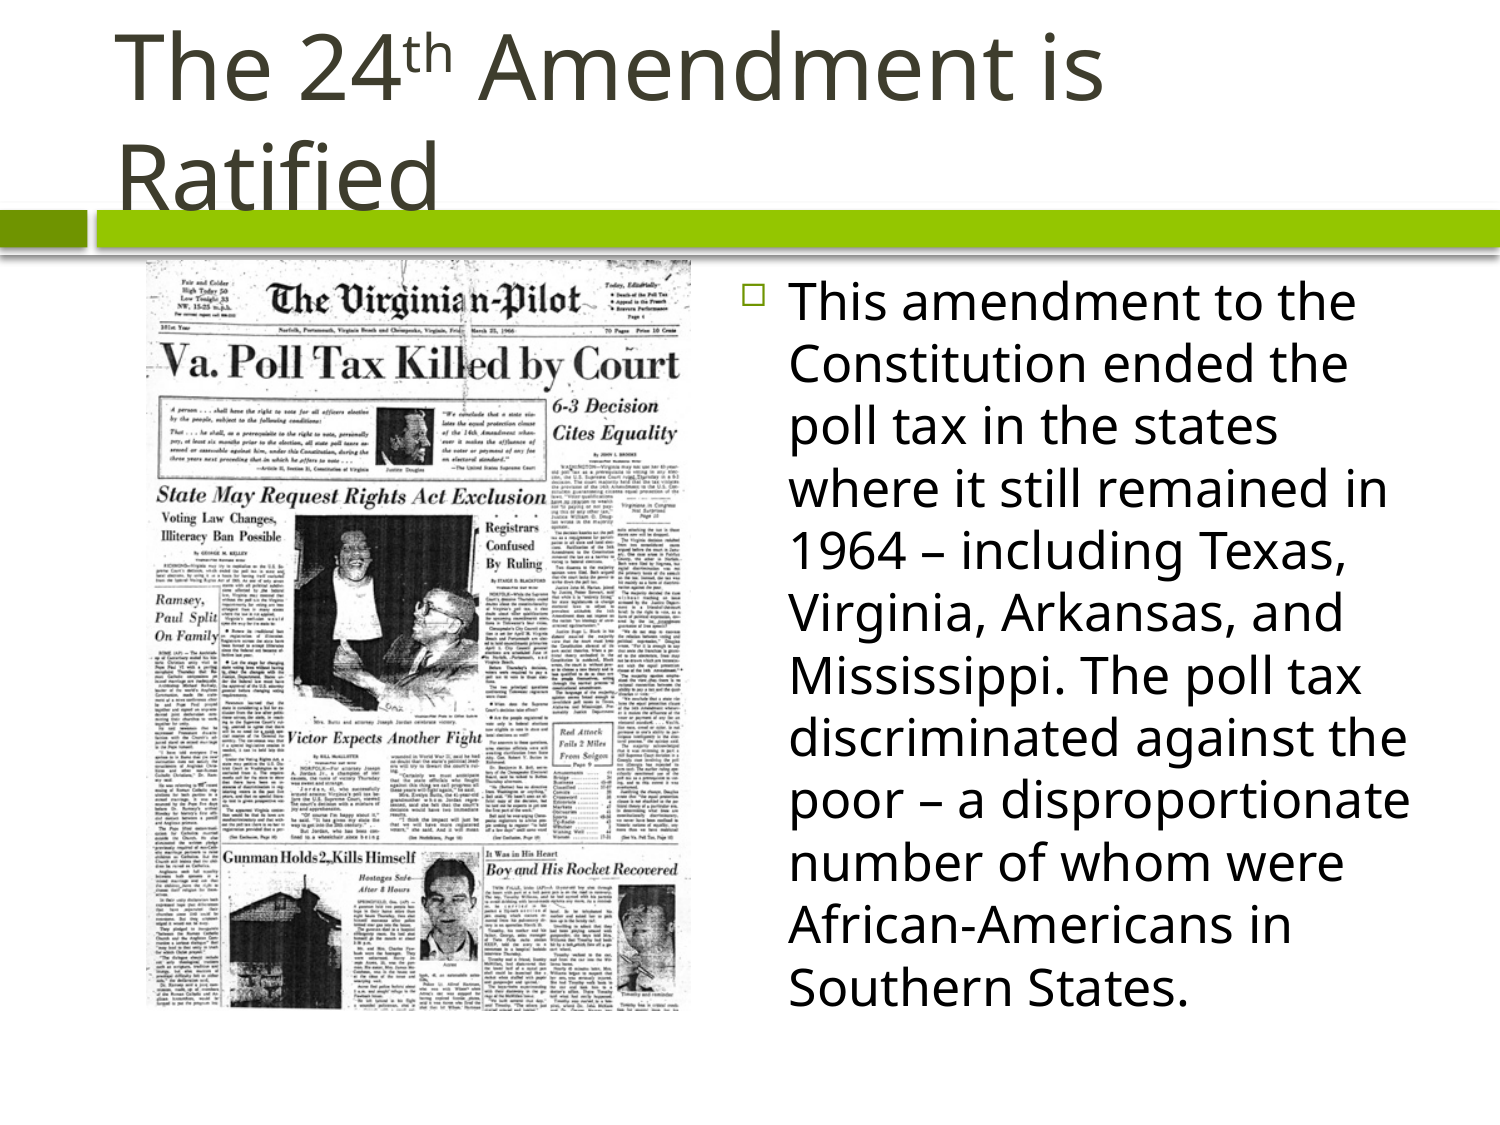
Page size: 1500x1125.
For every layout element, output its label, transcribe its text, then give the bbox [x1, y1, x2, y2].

title The 24th Amendment is Ratified [99, 37, 1438, 200]
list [146, 260, 691, 1011]
list This amendment to the Constitution ended the poll tax in the states where it still remained in 1964 – including Texas, Virginia, Arkansas, and Mississippi. The poll tax discriminated against the poor – a disproportionate number of whom were African-Americans in Southern States. [725, 260, 1433, 1075]
